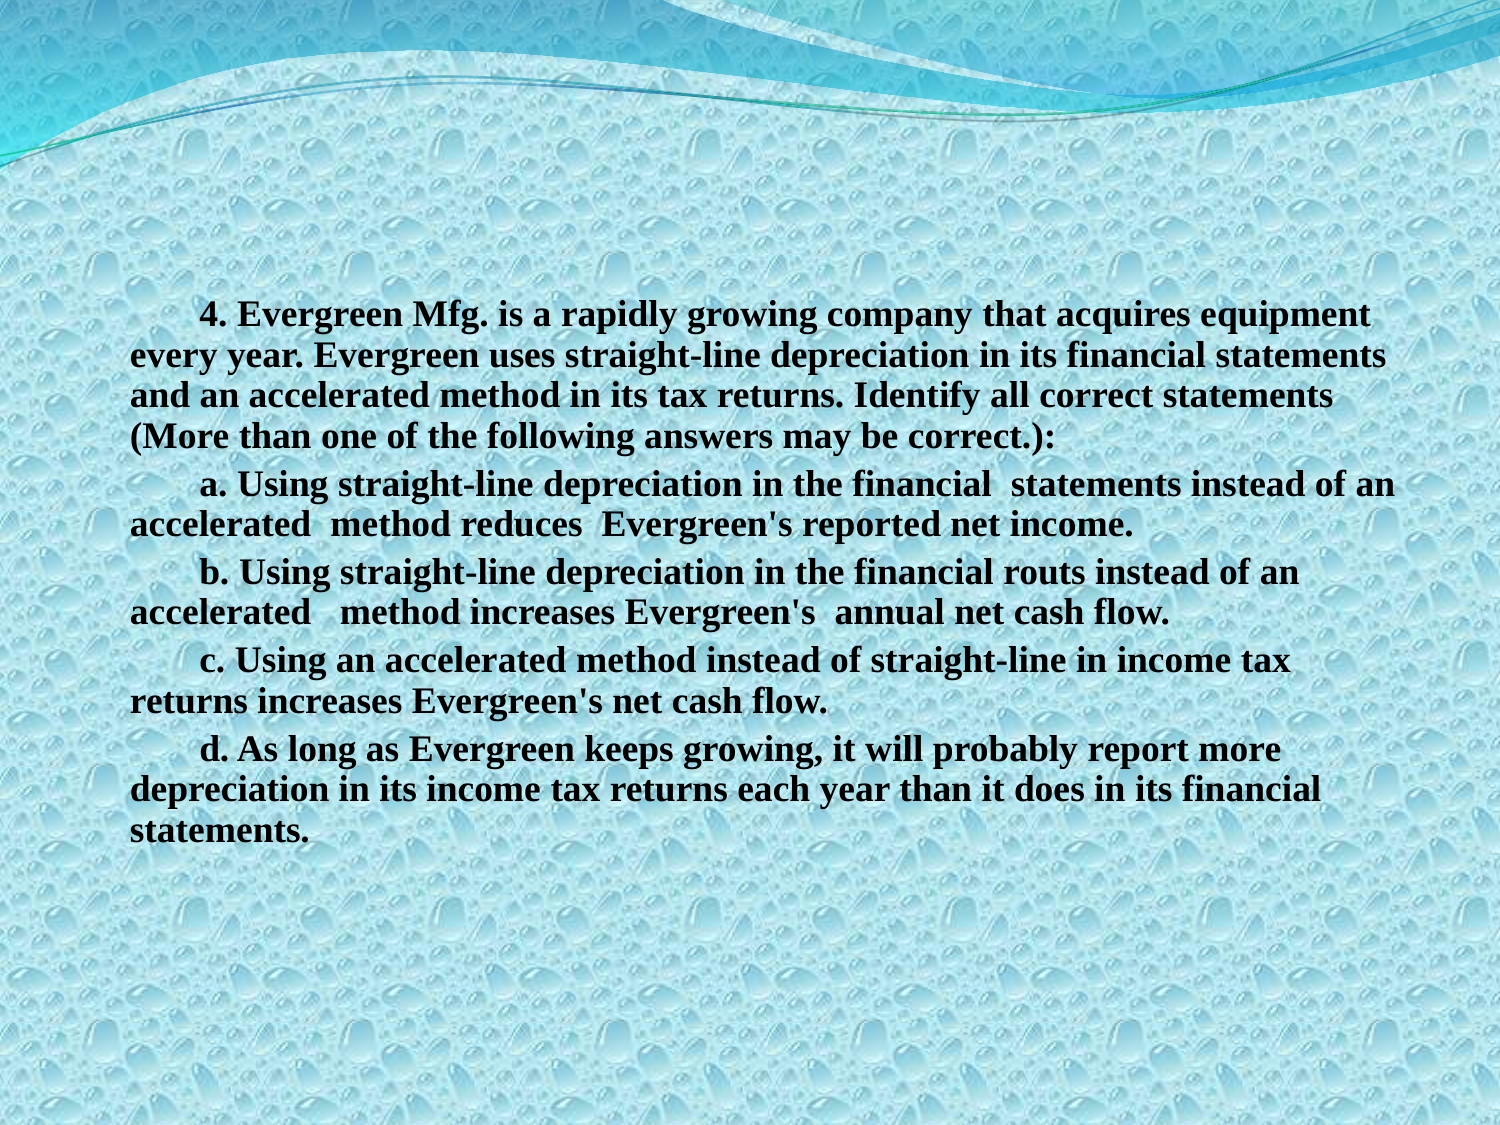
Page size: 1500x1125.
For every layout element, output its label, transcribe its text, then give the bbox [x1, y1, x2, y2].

list 4. Evergreen Mfg. is a rapidly growing company that acquires equipment every year. Evergreen uses straight-line depreciation in its financial statements and an accelerated method in its tax returns. Identify all correct statements (More than one of the following answers may be correct.): a. Using straight-line depreciation in the financial statements instead of an accelerated method reduces Evergreen's reported net income. b. Using straight-line depreciation in the financial routs instead of an accelerated method increases Evergreen's annual net cash flow. c. Using an accelerated method instead of straight-line in income tax returns increases Evergreen's net cash flow. d. As long as Evergreen keeps growing, it will probably report more depreciation in its income tax returns each year than it does in its financial statements. [70, 234, 1421, 891]
picture [0, 0, 1500, 1125]
